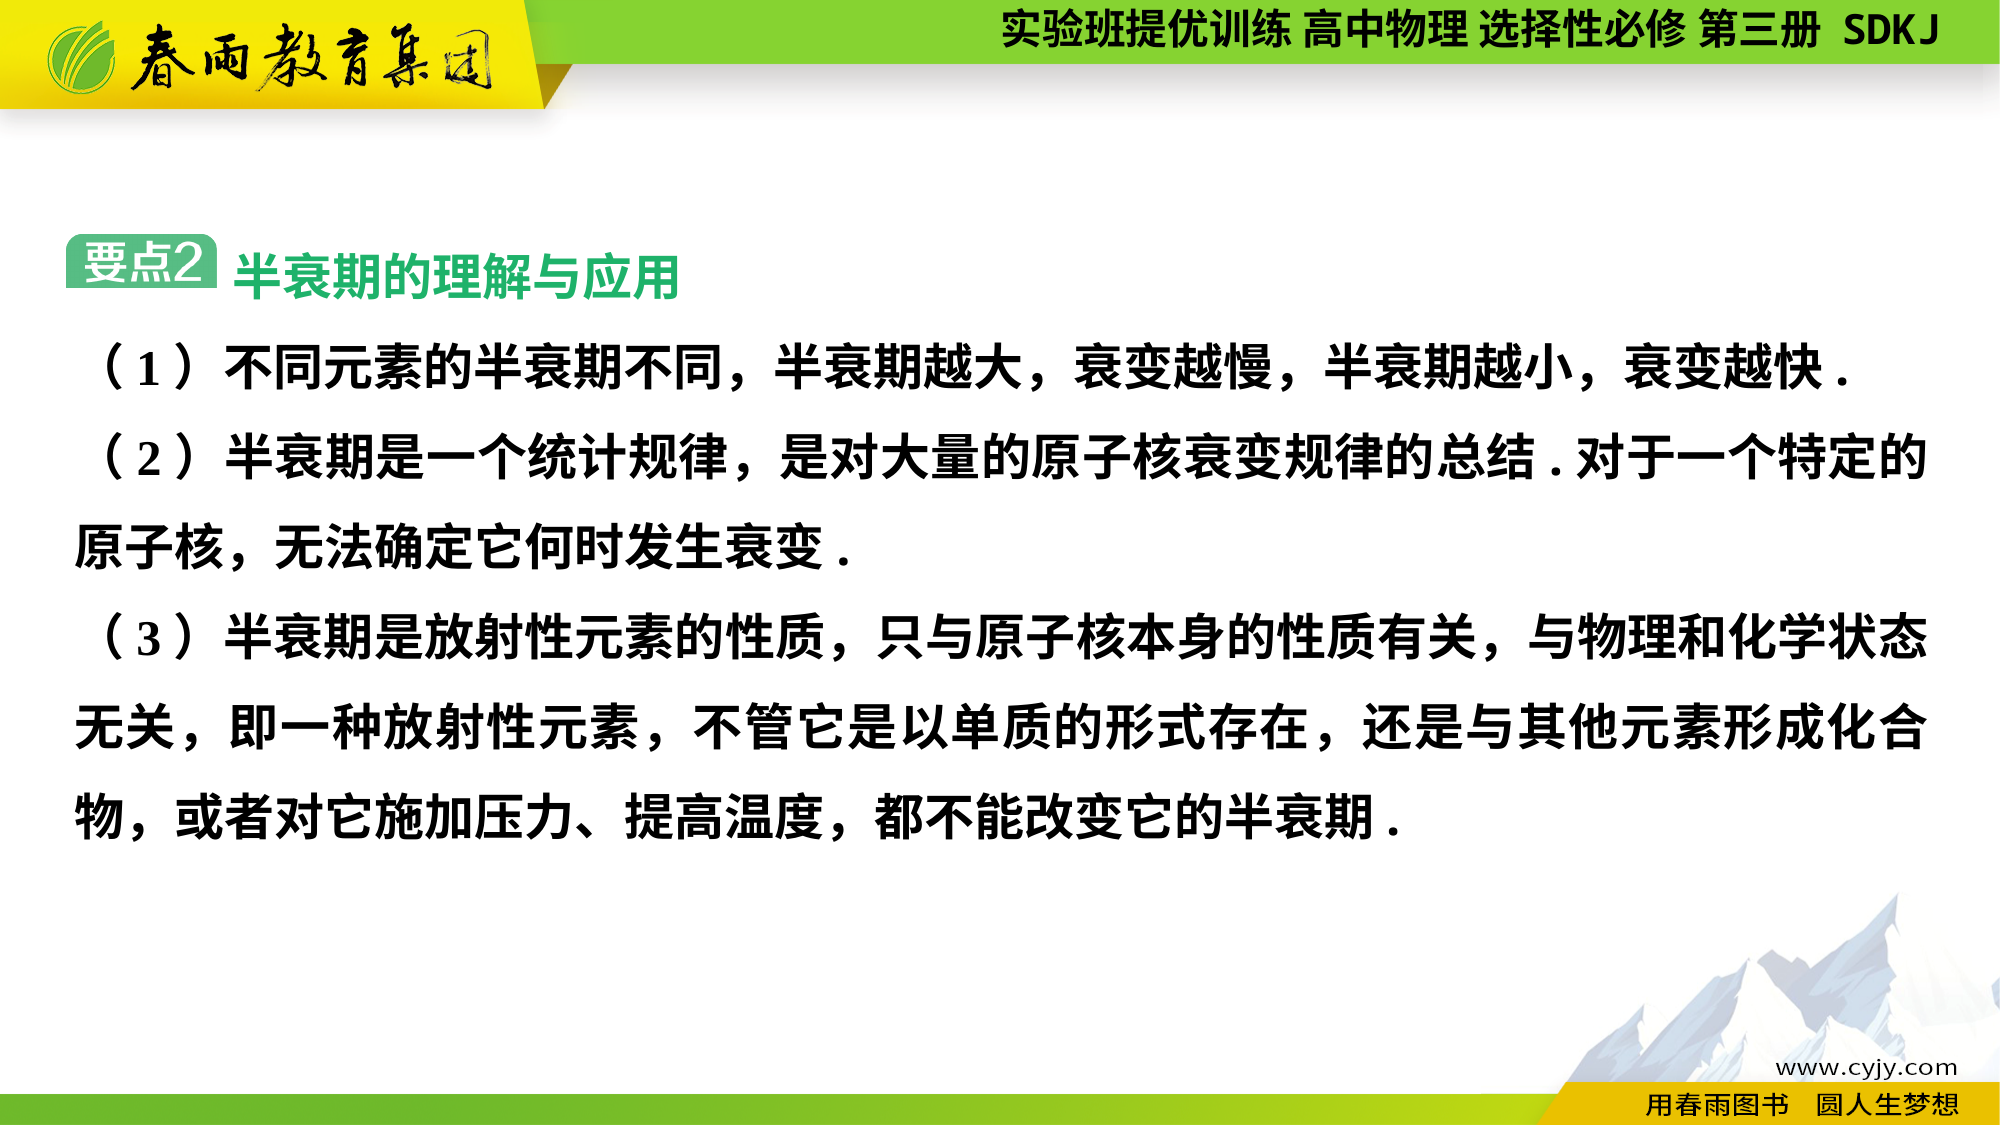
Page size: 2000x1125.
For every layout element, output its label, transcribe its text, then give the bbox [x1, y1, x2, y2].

picture [0, 0, 2000, 1125]
list 半衰期的理解与应用 （1）不同元素的半衰期不同，半衰期越大，衰变越慢，半衰期越小，衰变越快. （2）半衰期是一个统计规律，是对大量的原子核衰变规律的总结.对于一个特定的原子核，无法确定它何时发生衰变. （3）半衰期是放射性元素的性质，只与原子核本身的性质有关，与物理和化学状态无关，即一种放射性元素，不管它是以单质的形式存在，还是与其他元素形成化合物，或者对它施加压力、提高温度，都不能改变它的半衰期. [59, 208, 1944, 860]
